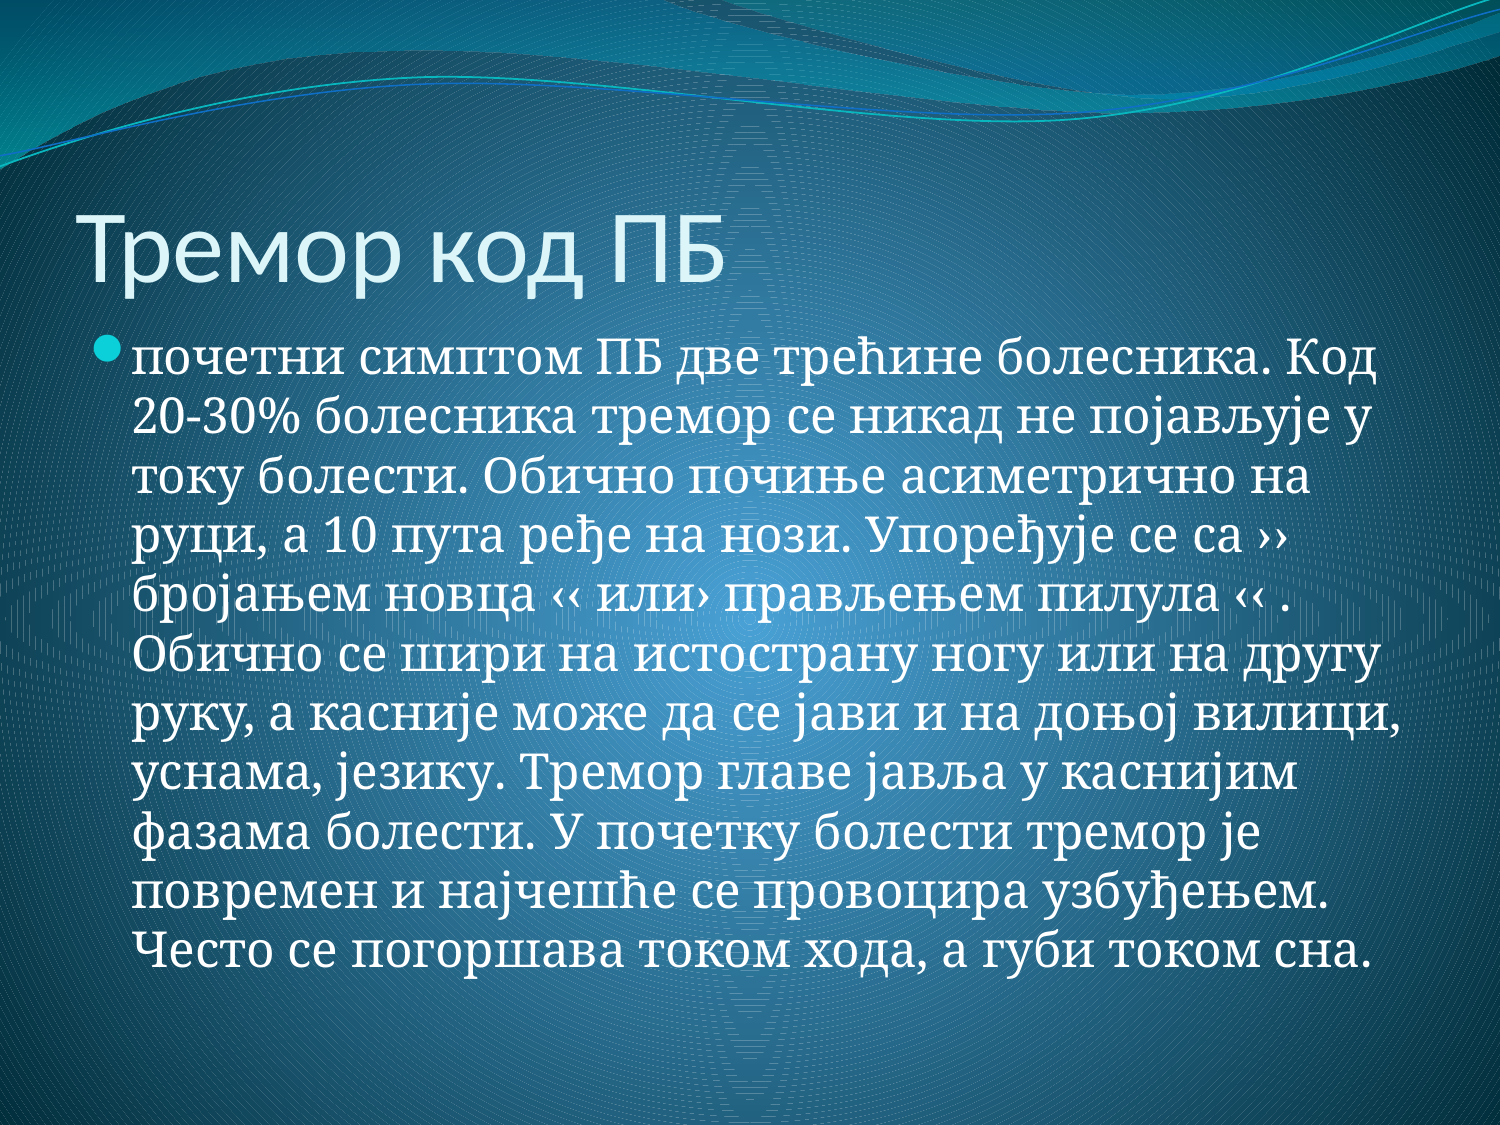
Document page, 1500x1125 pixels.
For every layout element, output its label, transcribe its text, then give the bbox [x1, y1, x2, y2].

title Тремор код ПБ [75, 115, 1425, 303]
list почетни симптом ПБ две трећине болесника. Код 20-30% болесника тремор се никад не појављује у току болести. Обично почиње асиметрично на руци, а 10 пута ређе на нози. Упоређује се са ›› бројањем новца ‹‹ или› прављењем пилула ‹‹ . Обично се шири на истострану ногу или на другу руку, а касније може да се јави и на доњој вилици, уснама, језику. Тремор главе јавља у каснијим фазама болести. У почетку болести тремор је повремен и најчешће се провоцира узбуђењем. Често се погоршава током хода, а губи током сна. [75, 317, 1425, 1038]
